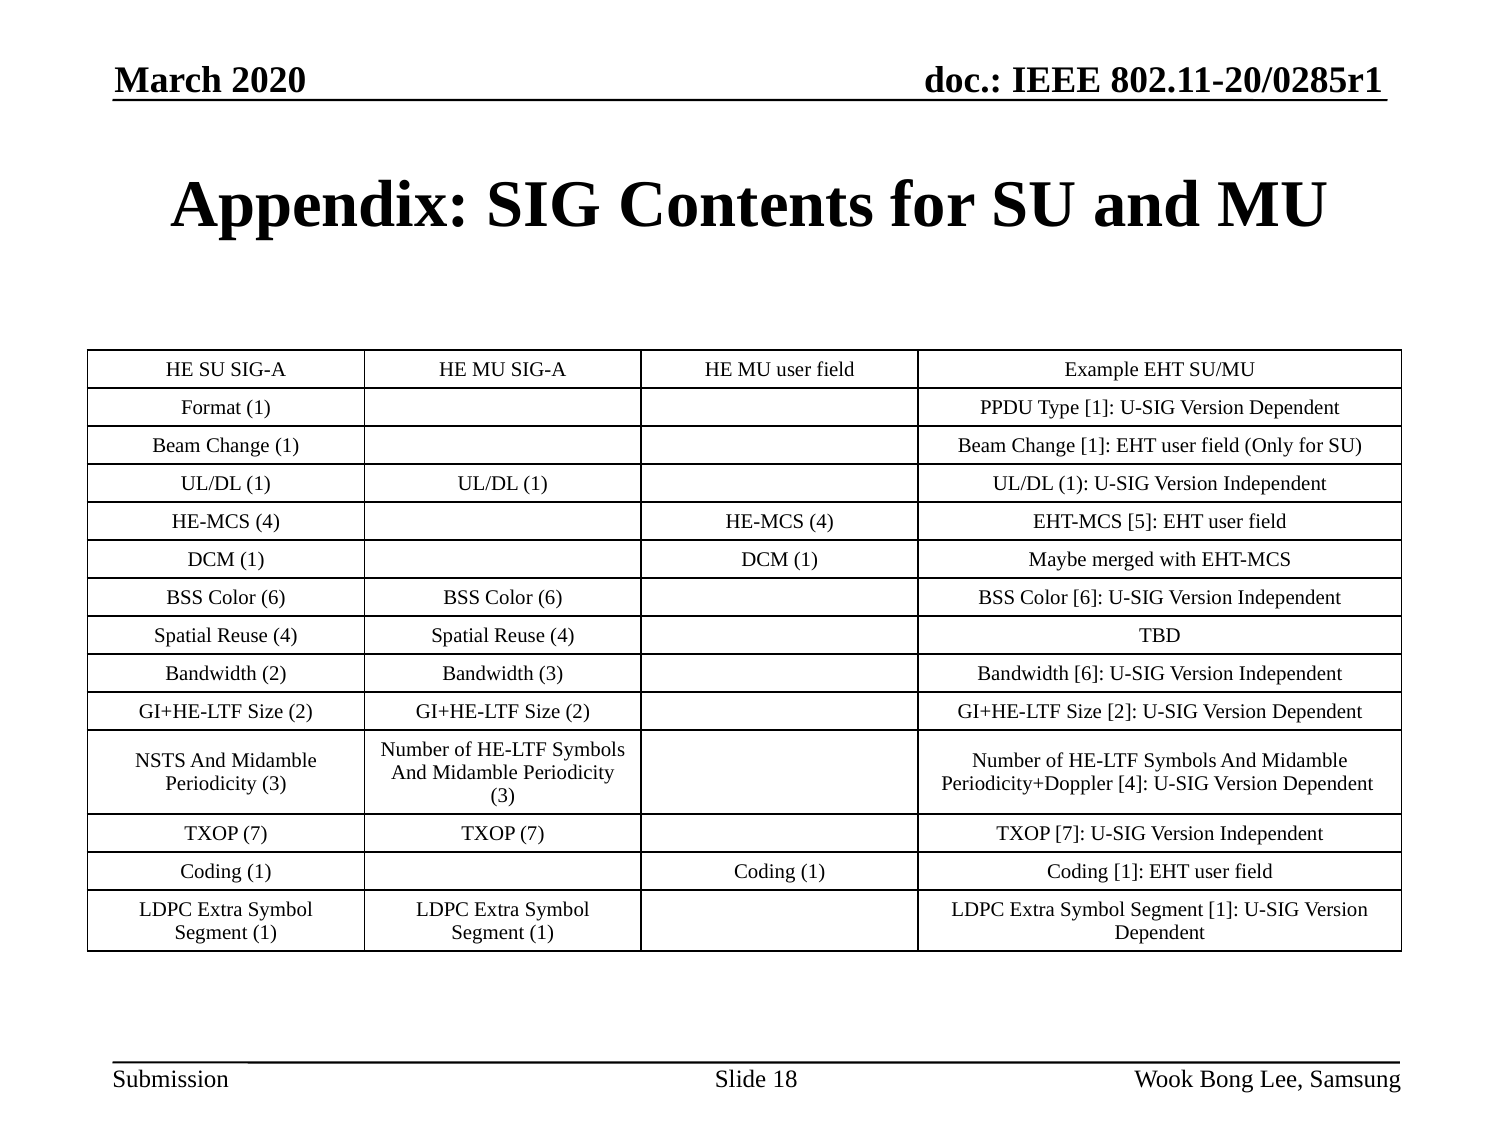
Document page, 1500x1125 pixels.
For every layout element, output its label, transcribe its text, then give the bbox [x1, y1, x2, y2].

table_cell Spatial Reuse (4) [365, 617, 640, 653]
footer Wook Bong Lee, Samsung [1130, 1061, 1402, 1093]
table_cell [365, 541, 640, 577]
table_cell BSS Color (6) [365, 579, 640, 615]
table_cell BSS Color [6]: U-SIG Version Independent [919, 579, 1401, 615]
table_cell HE-MCS (4) [88, 503, 364, 539]
table_cell LDPC Extra Symbol Segment [1]: U-SIG Version Dependent [919, 891, 1401, 950]
table_header HE MU user field [642, 351, 917, 387]
table_cell TXOP (7) [365, 815, 640, 851]
table_header Example EHT SU/MU [919, 351, 1401, 387]
table_cell Bandwidth (3) [365, 655, 640, 691]
table_cell [642, 617, 917, 653]
table_header HE MU SIG-A [365, 351, 640, 387]
table_cell [642, 815, 917, 851]
table_cell [365, 389, 640, 425]
table_cell [642, 579, 917, 615]
table_cell Format (1) [88, 389, 364, 425]
table_cell Bandwidth [6]: U-SIG Version Independent [919, 655, 1401, 691]
table_cell EHT-MCS [5]: EHT user field [919, 503, 1401, 539]
table_cell TBD [919, 617, 1401, 653]
table_cell DCM (1) [88, 541, 364, 577]
title Appendix: SIG Contents for SU and MU [112, 112, 1388, 288]
slide_number Slide 18 [712, 1061, 800, 1093]
table_cell Number of HE-LTF Symbols And Midamble Periodicity (3) [365, 731, 640, 813]
table_cell TXOP (7) [88, 815, 364, 851]
table_cell Coding (1) [88, 853, 364, 889]
table_header HE SU SIG-A [88, 351, 364, 387]
table_cell [365, 427, 640, 463]
table_cell GI+HE-LTF Size (2) [365, 693, 640, 729]
table_cell UL/DL (1) [365, 465, 640, 501]
table_cell BSS Color (6) [88, 579, 364, 615]
table_cell [642, 465, 917, 501]
table_cell [642, 731, 917, 813]
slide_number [114, 54, 309, 101]
table_cell [642, 389, 917, 425]
table_cell NSTS And Midamble Periodicity (3) [88, 731, 364, 813]
table_cell Number of HE-LTF Symbols And Midamble Periodicity+Doppler [4]: U-SIG Version Dependent [919, 731, 1401, 813]
table_cell Maybe merged with EHT-MCS [919, 541, 1401, 577]
table_cell TXOP [7]: U-SIG Version Independent [919, 815, 1401, 851]
table_cell [365, 503, 640, 539]
table_cell PPDU Type [1]: U-SIG Version Dependent [919, 389, 1401, 425]
table_cell Beam Change [1]: EHT user field (Only for SU) [919, 427, 1401, 463]
table_cell UL/DL (1) [88, 465, 364, 501]
table_cell LDPC Extra Symbol Segment (1) [365, 891, 640, 950]
table_cell Beam Change (1) [88, 427, 364, 463]
table_cell LDPC Extra Symbol Segment (1) [88, 891, 364, 950]
table_cell Coding (1) [642, 853, 917, 889]
table_cell UL/DL (1): U-SIG Version Independent [919, 465, 1401, 501]
table_cell [642, 693, 917, 729]
table_cell GI+HE-LTF Size [2]: U-SIG Version Dependent [919, 693, 1401, 729]
table_cell [365, 853, 640, 889]
table_cell HE-MCS (4) [642, 503, 917, 539]
table_cell [642, 891, 917, 950]
table_cell Bandwidth (2) [88, 655, 364, 691]
table_cell Coding [1]: EHT user field [919, 853, 1401, 889]
table_cell [642, 427, 917, 463]
table_cell DCM (1) [642, 541, 917, 577]
table_cell [642, 655, 917, 691]
table_cell Spatial Reuse (4) [88, 617, 364, 653]
table_cell GI+HE-LTF Size (2) [88, 693, 364, 729]
